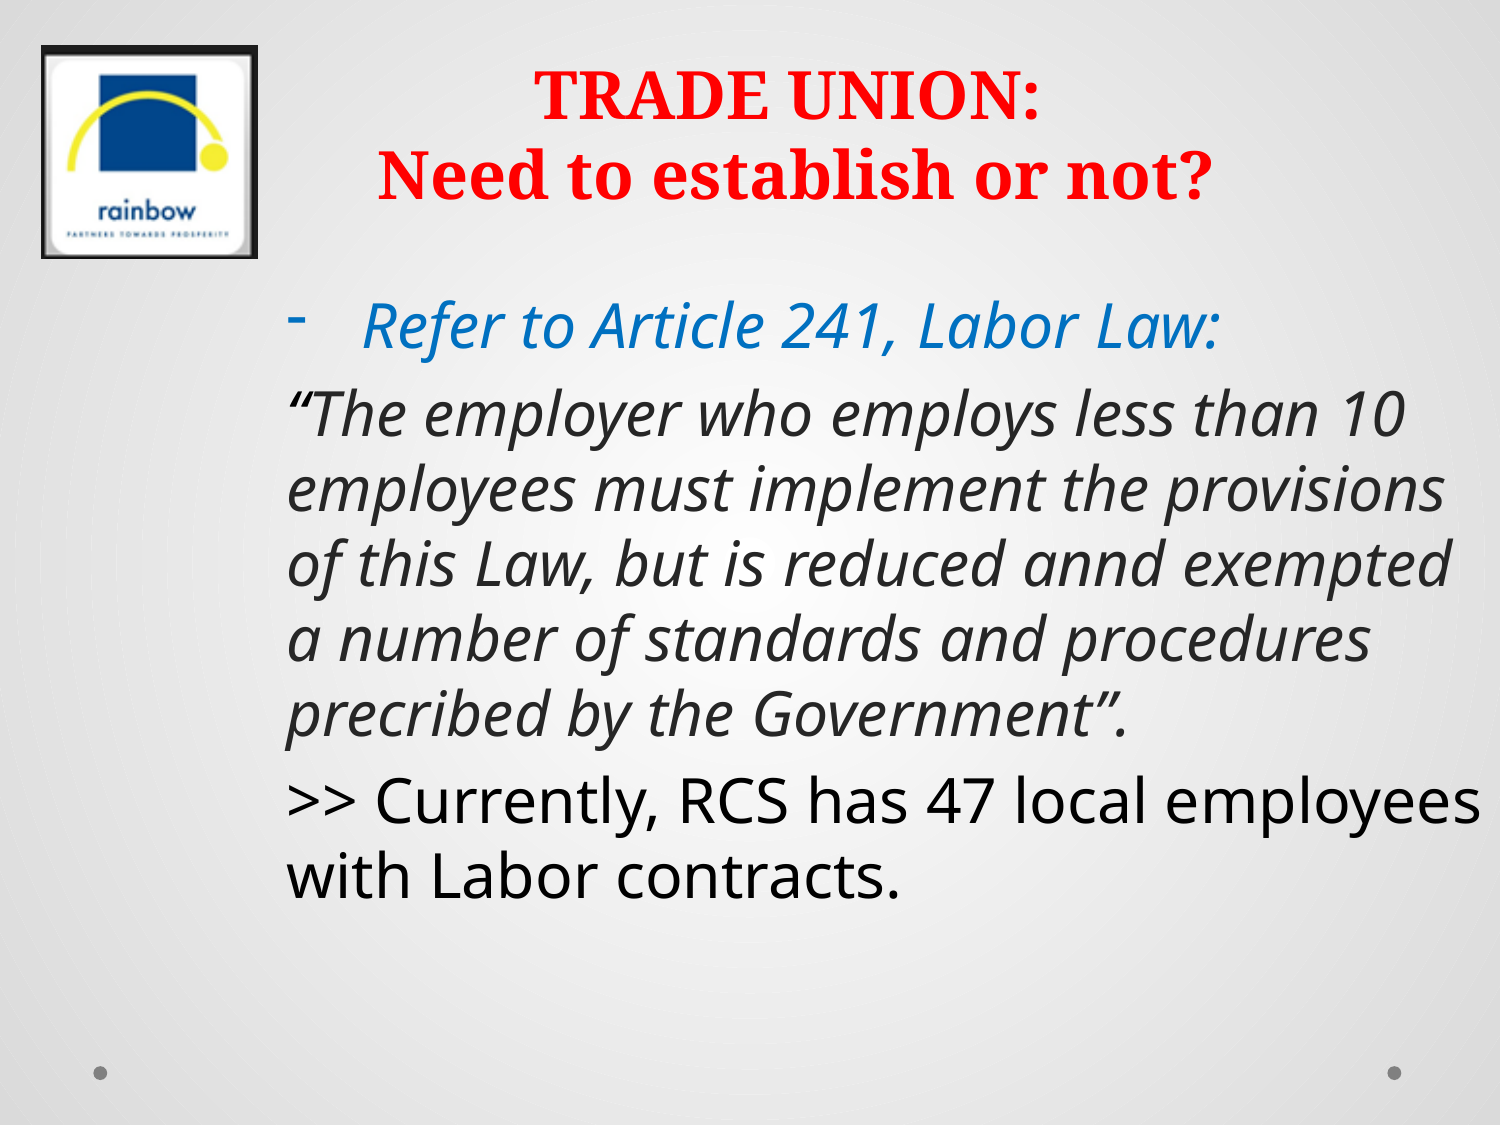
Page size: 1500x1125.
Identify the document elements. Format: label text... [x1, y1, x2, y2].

title TRADE UNION: Need to establish or not? [94, 30, 1500, 220]
picture [40, 45, 258, 259]
subtitle Refer to Article 241, Labor Law: “The employer who employs less than 10 employees must implement the provisions of this Law, but is reduced annd exempted a number of standards and procedures precribed by the Government”. >> Currently, RCS has 47 local employees with Labor contracts. [271, 278, 1500, 976]
